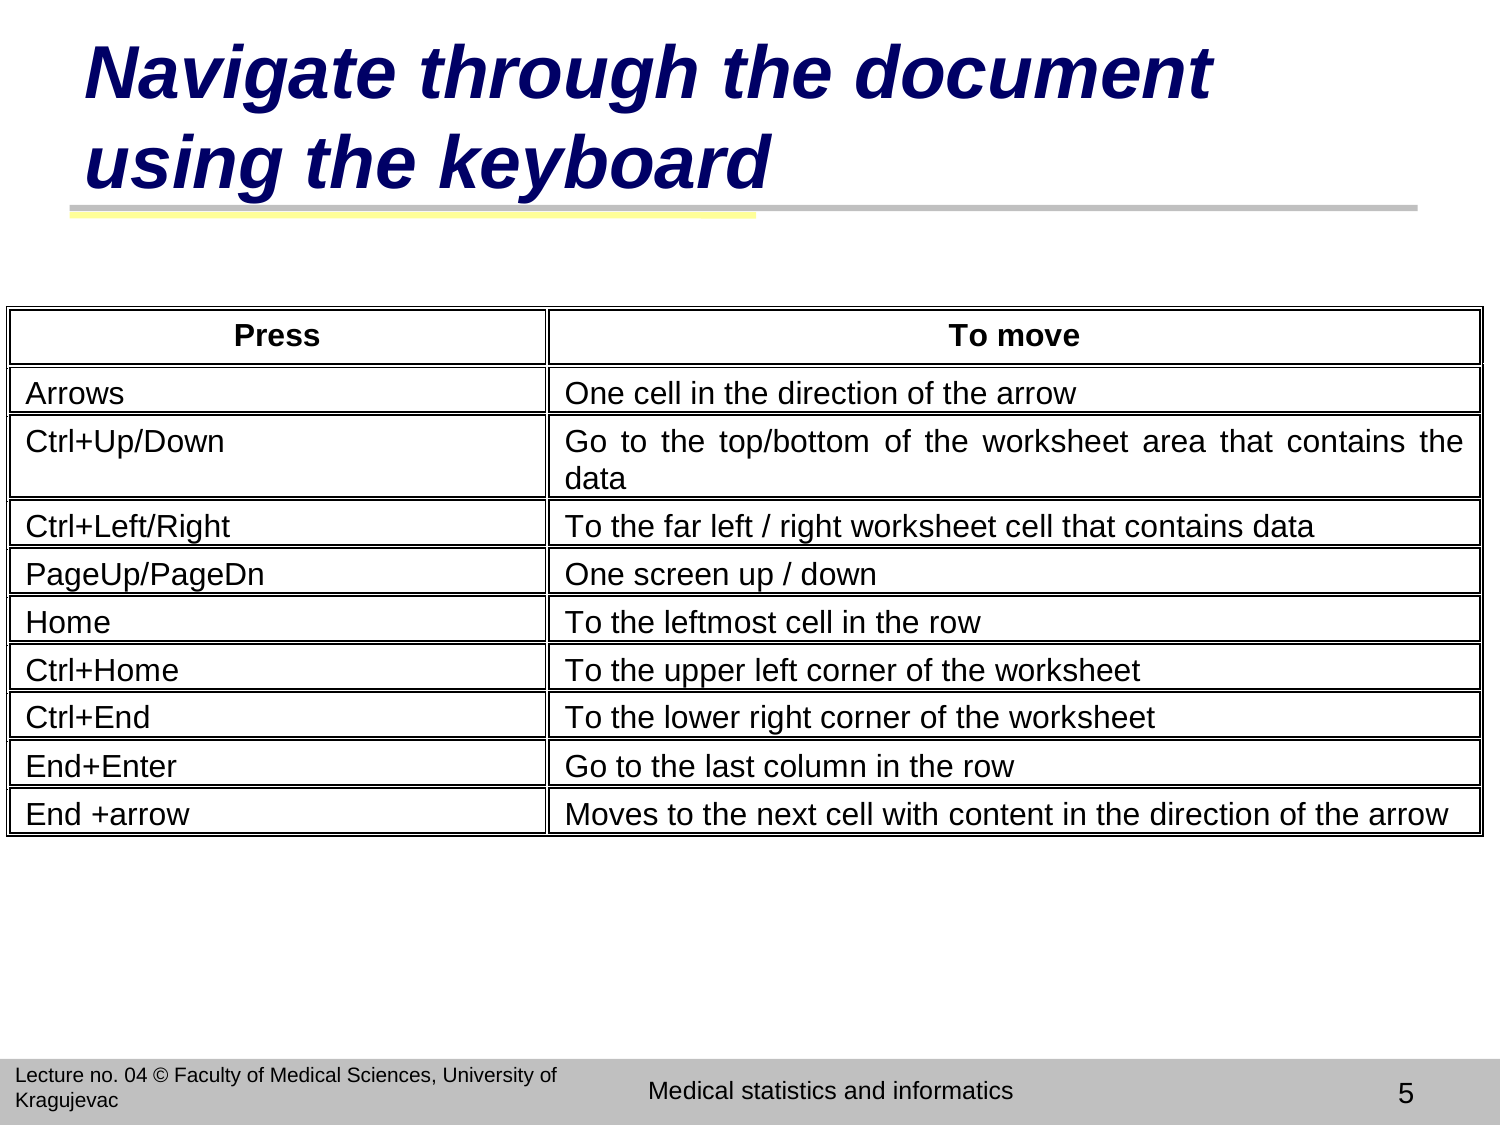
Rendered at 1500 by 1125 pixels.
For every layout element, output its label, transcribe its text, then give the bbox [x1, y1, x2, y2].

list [5, 305, 1500, 912]
title Navigate through the document using the keyboard [69, 19, 1426, 208]
slide_number Lecture no. 04 © Faculty of Medical Sciences, University of Kragujevac [0, 1053, 619, 1108]
slide_number 5 [1166, 1066, 1430, 1125]
footer Medical statistics and informatics [512, 1066, 1151, 1125]
